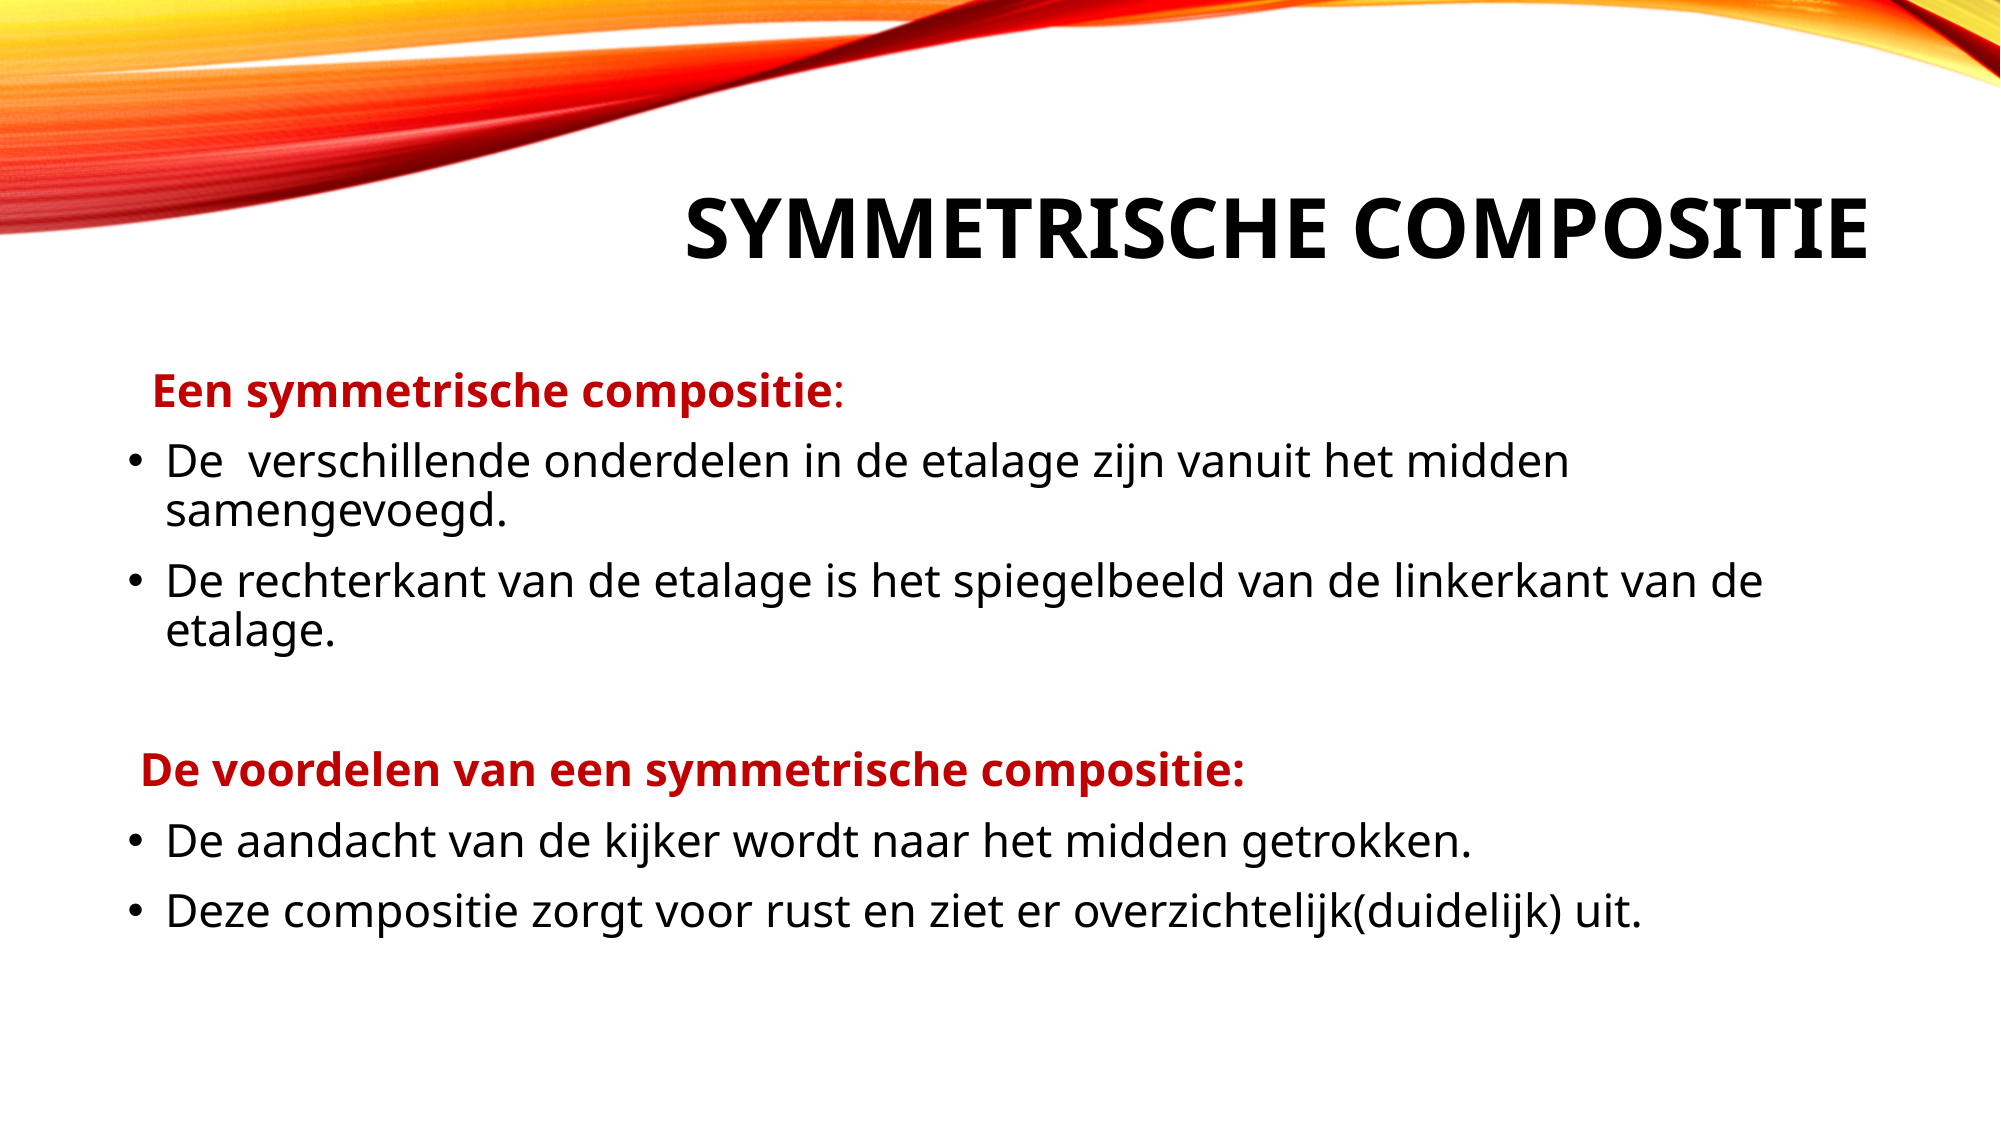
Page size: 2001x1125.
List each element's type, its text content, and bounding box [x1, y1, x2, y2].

title symmetrische compositie [474, 125, 1888, 338]
picture [0, 0, 2000, 237]
list Een symmetrische compositie: De verschillende onderdelen in de etalage zijn vanuit het midden samengevoegd. De rechterkant van de etalage is het spiegelbeeld van de linkerkant van de etalage. De voordelen van een symmetrische compositie: De aandacht van de kijker wordt naar het midden getrokken. Deze compositie zorgt voor rust en ziet er overzichtelijk(duidelijk) uit. [112, 360, 1888, 1021]
